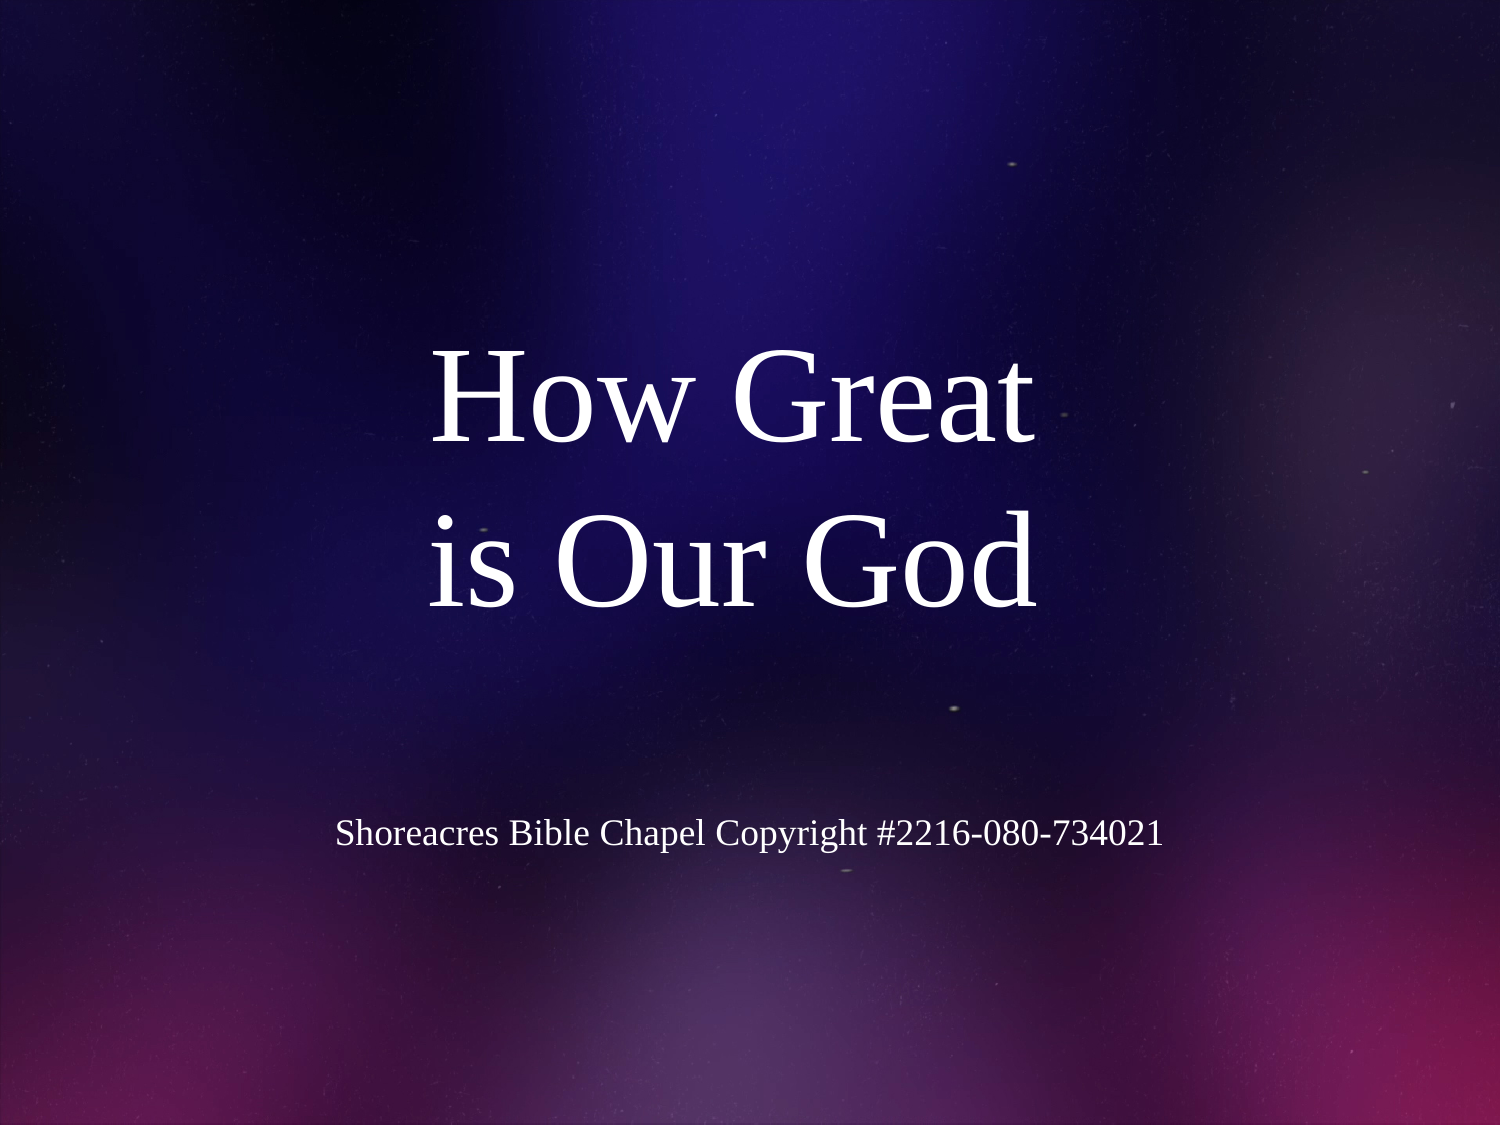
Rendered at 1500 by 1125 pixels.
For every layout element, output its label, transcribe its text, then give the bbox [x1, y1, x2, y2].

subtitle Shoreacres Bible Chapel Copyright #2216-080-734021 [225, 800, 1275, 1088]
picture [0, 0, 1500, 1125]
title How Great is Our God [112, 375, 1388, 563]
